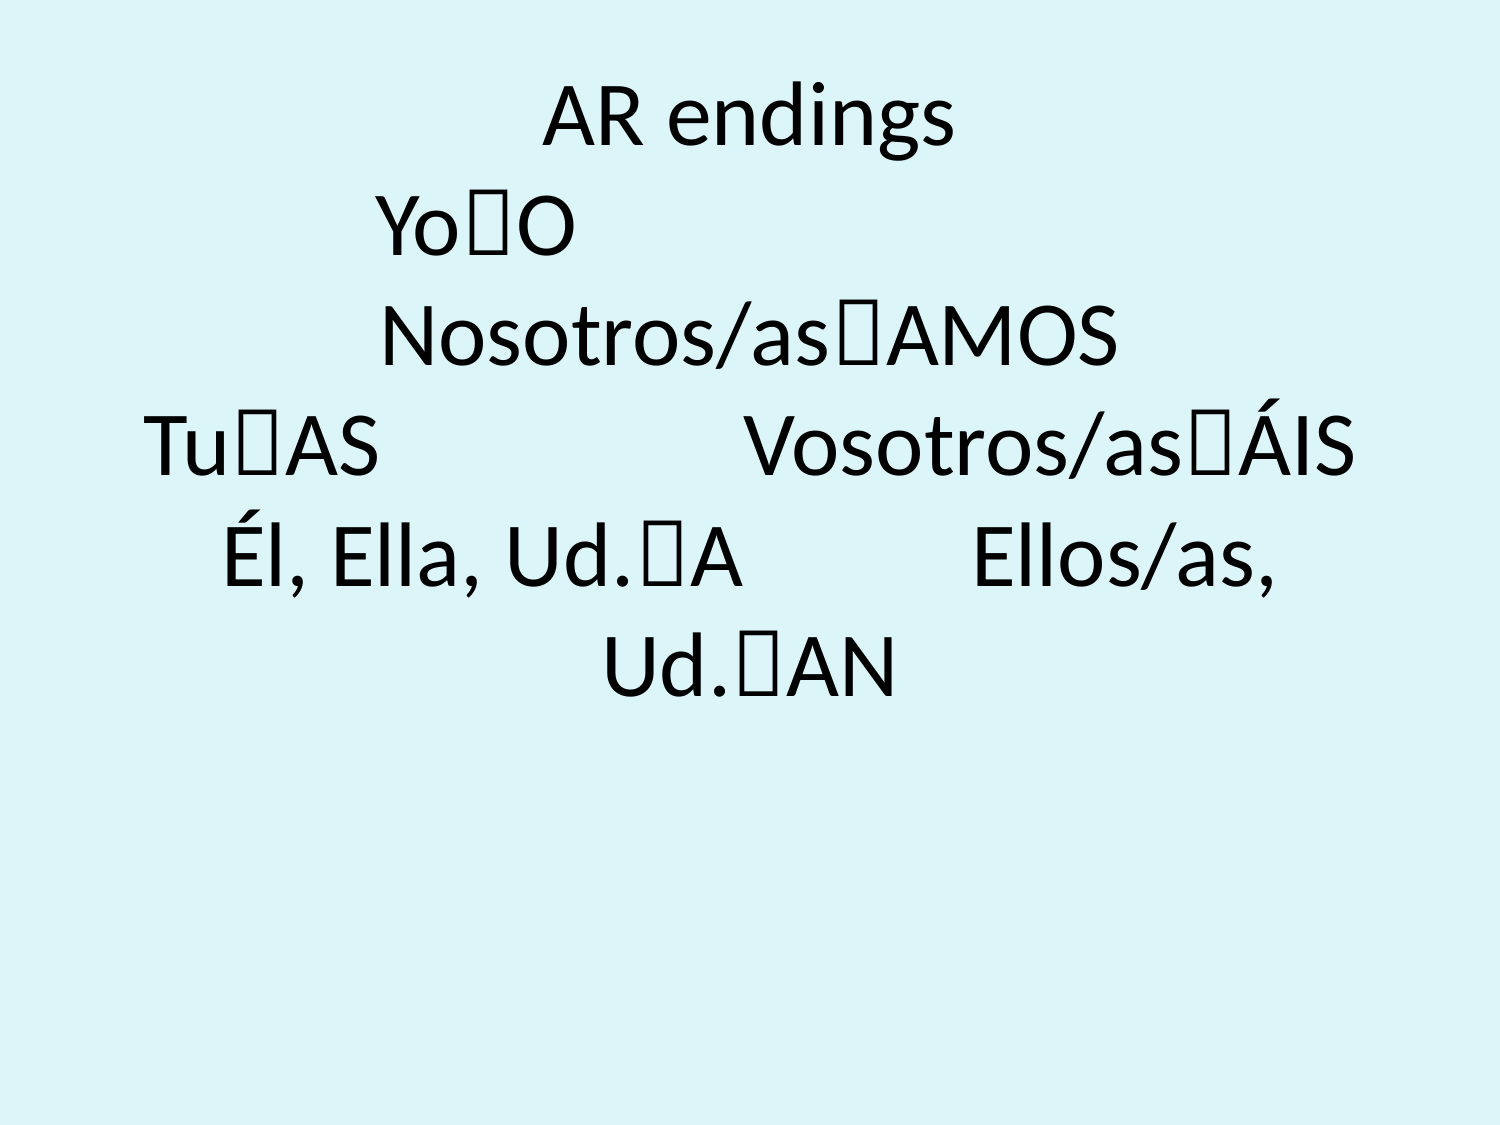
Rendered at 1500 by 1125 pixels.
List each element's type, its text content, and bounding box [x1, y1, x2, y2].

title AR endings YoO Nosotros/asAMOS TuAS Vosotros/asÁIS Él, Ella, Ud.A Ellos/as, Ud.AN [75, 45, 1425, 834]
